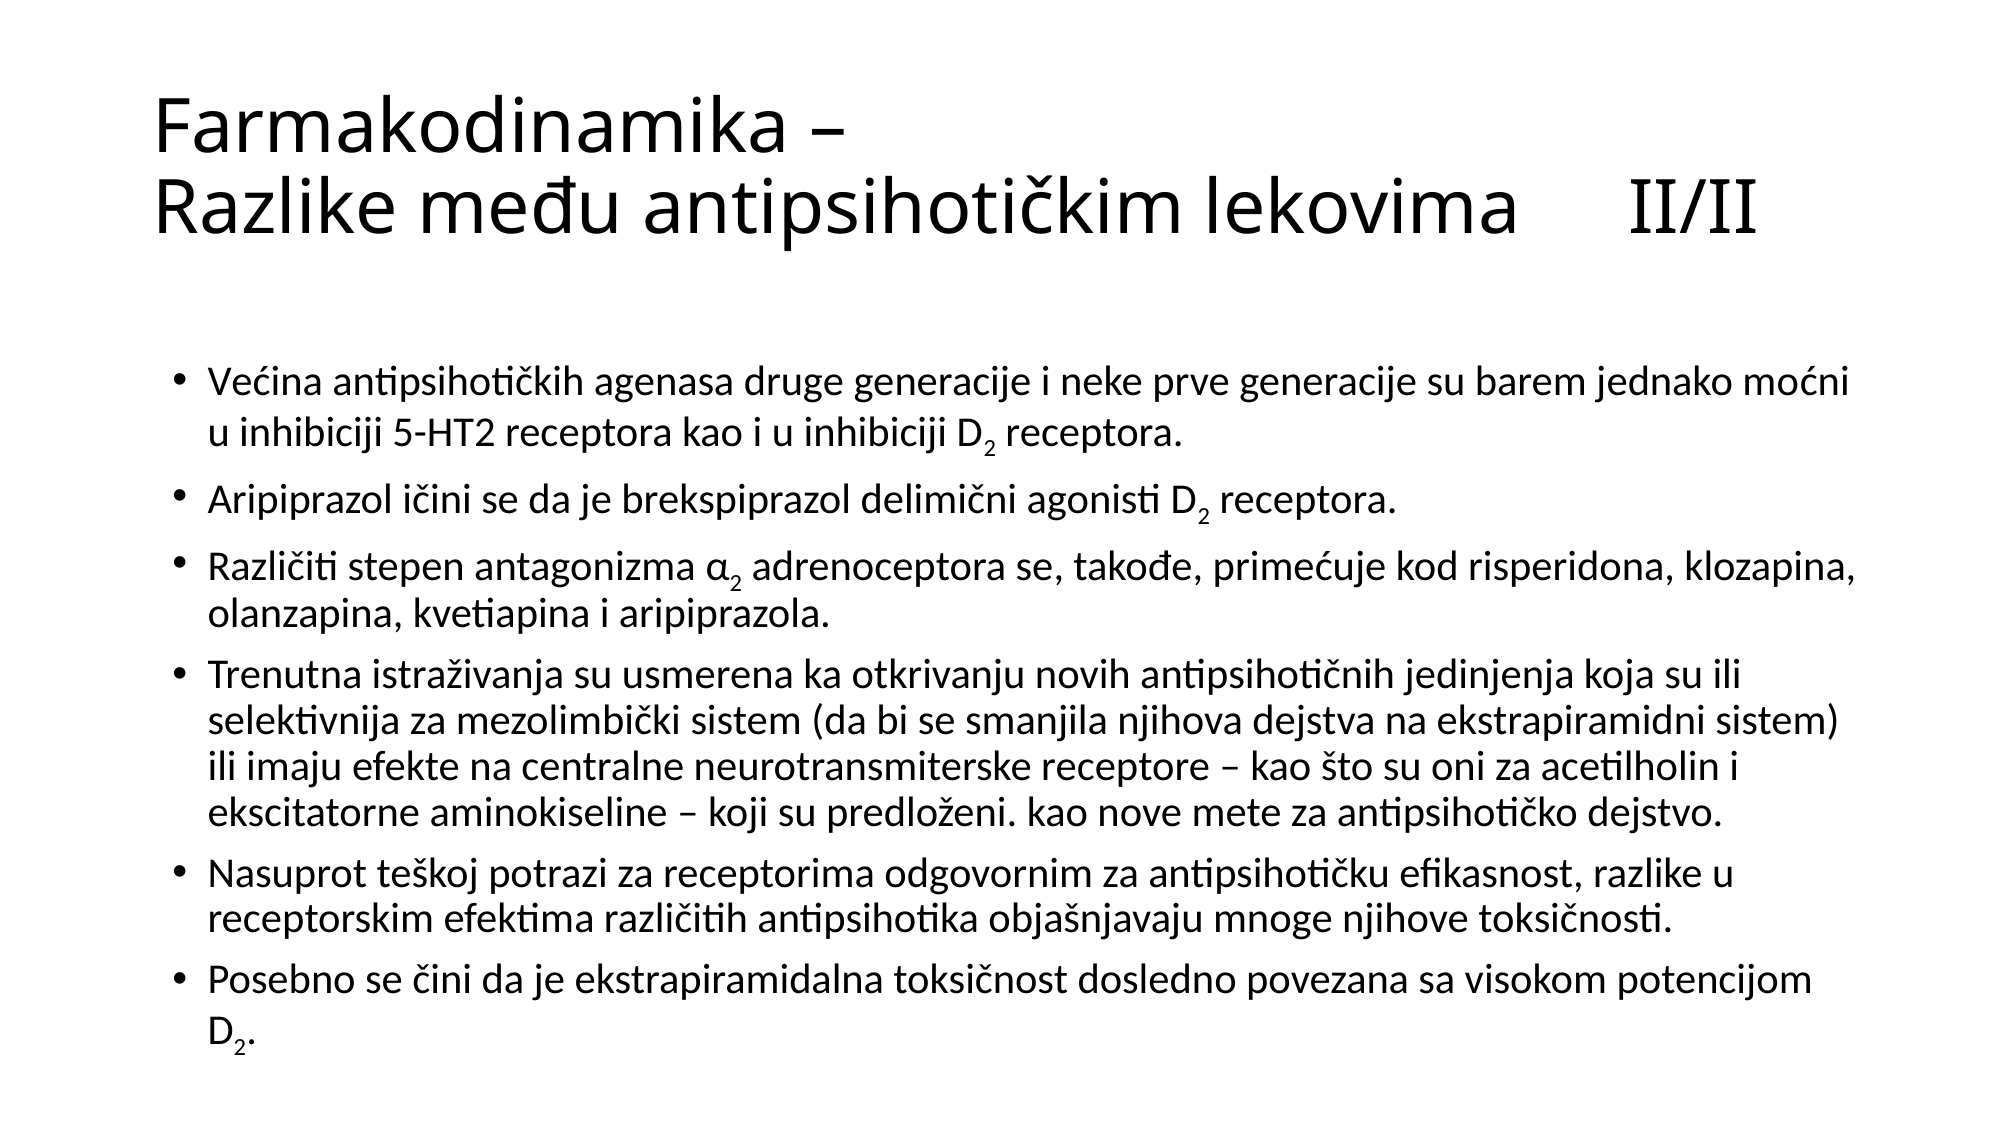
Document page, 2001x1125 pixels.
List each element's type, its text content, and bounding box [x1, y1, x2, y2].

title Farmakodinamika – Razlike među antipsihotičkim lekovima II/II [137, 59, 1863, 278]
list Većina antipsihotičkih agenasa druge generacije i neke prve generacije su barem jednako moćni u inhibiciji 5-HT2 receptora kao i u inhibiciji D2 receptora. Aripiprazol ičini se da je brekspiprazol delimični agonisti D2 receptora. Različiti stepen antagonizma α2 adrenoceptora se, takođe, primećuje kod risperidona, klozapina, olanzapina, kvetiapina i aripiprazola. Trenutna istraživanja su usmerena ka otkrivanju novih antipsihotičnih jedinjenja koja su ili selektivnija za mezolimbički sistem (da bi se smanjila njihova dejstva na ekstrapiramidni sistem) ili imaju efekte na centralne neurotransmiterske receptore – kao što su oni za acetilholin i ekscitatorne aminokiseline – koji su predloženi. kao nove mete za antipsihotičko dejstvo. Nasuprot teškoj potrazi za receptorima odgovornim za antipsihotičku efikasnost, razlike u receptorskim efektima različitih antipsihotika objašnjavaju mnoge njihove toksičnosti. Posebno se čini da je ekstrapiramidalna toksičnost dosledno povezana sa visokom potencijom D2. [157, 351, 1883, 1066]
